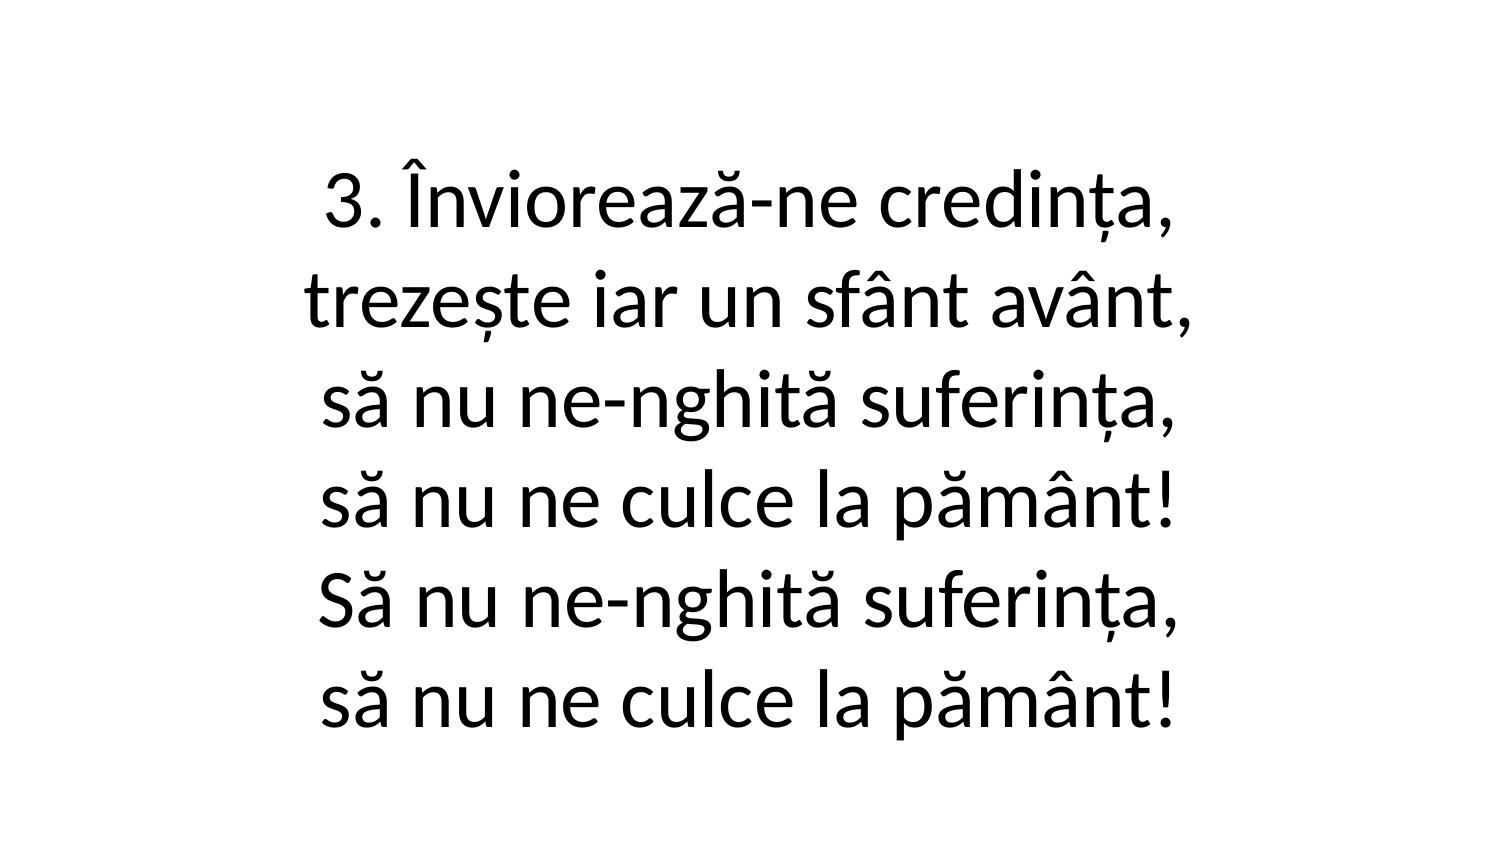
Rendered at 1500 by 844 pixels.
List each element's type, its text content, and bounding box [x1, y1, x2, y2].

text_box 3. Înviorează-ne credința, trezește iar un sfânt avânt, să nu ne-nghită suferința, să nu ne culce la pământ! Să nu ne-nghită suferința, să nu ne culce la pământ! [288, 92, 1212, 752]
